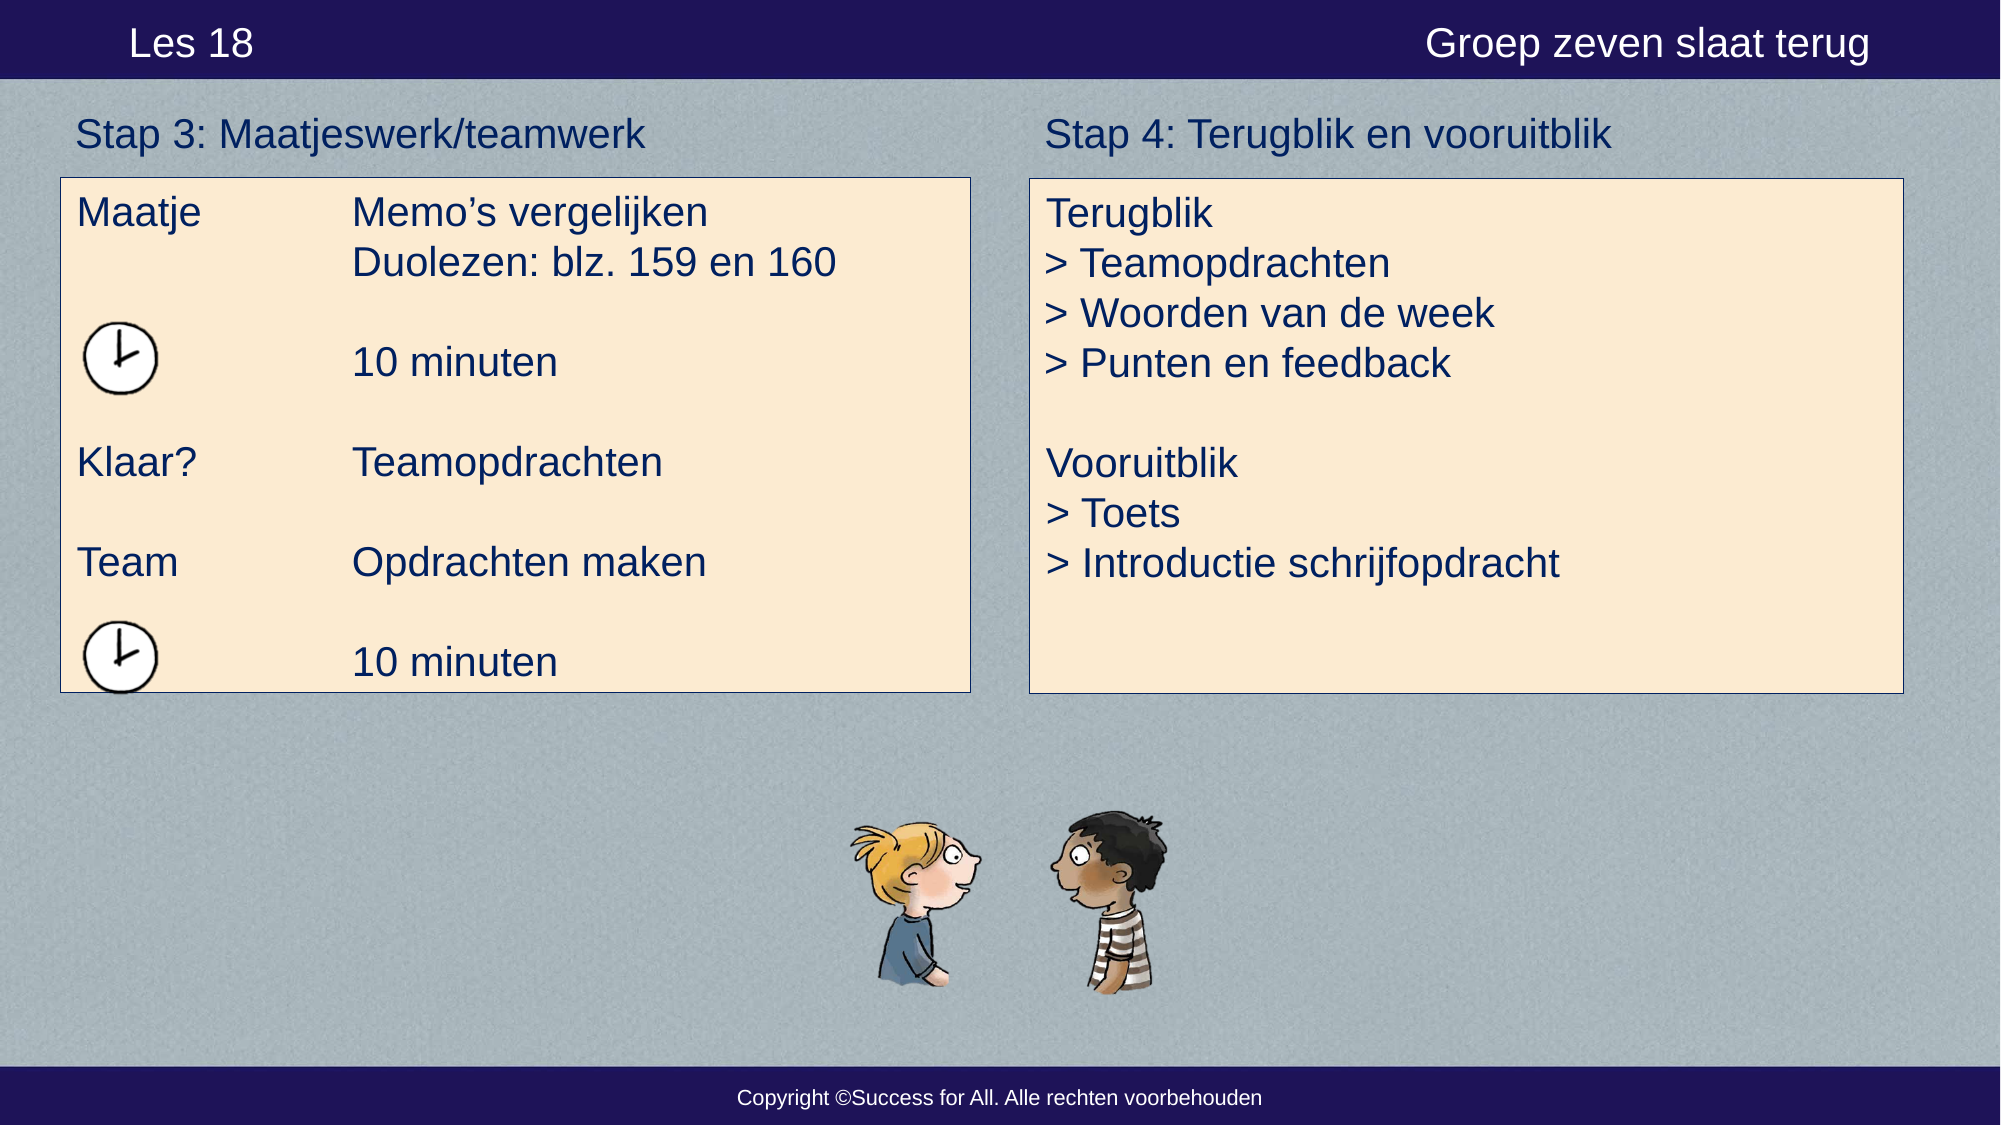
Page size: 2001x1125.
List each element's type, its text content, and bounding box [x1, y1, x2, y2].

text_box Stap 3: Maatjeswerk/teamwerk [60, 99, 853, 165]
text_box Copyright ©Success for All. Alle rechten voorbehouden [0, 1076, 2000, 1125]
text_box Terugblik > Teamopdrachten > Woorden van de week > Punten en feedback Vooruitblik > Toets > Introductie schrijfopdracht [1029, 178, 1904, 694]
text_box Groep zeven slaat terug [999, 8, 1886, 73]
text_box Maatje Memo’s vergelijken Duolezen: blz. 159 en 160 10 minuten Klaar? Teamopdrachten Team Opdrachten maken 10 minuten [60, 177, 971, 693]
picture [0, 0, 2001, 1125]
text_box Les 18 [114, 8, 354, 73]
text_box Stap 4: Terugblik en vooruitblik [1029, 99, 1822, 165]
